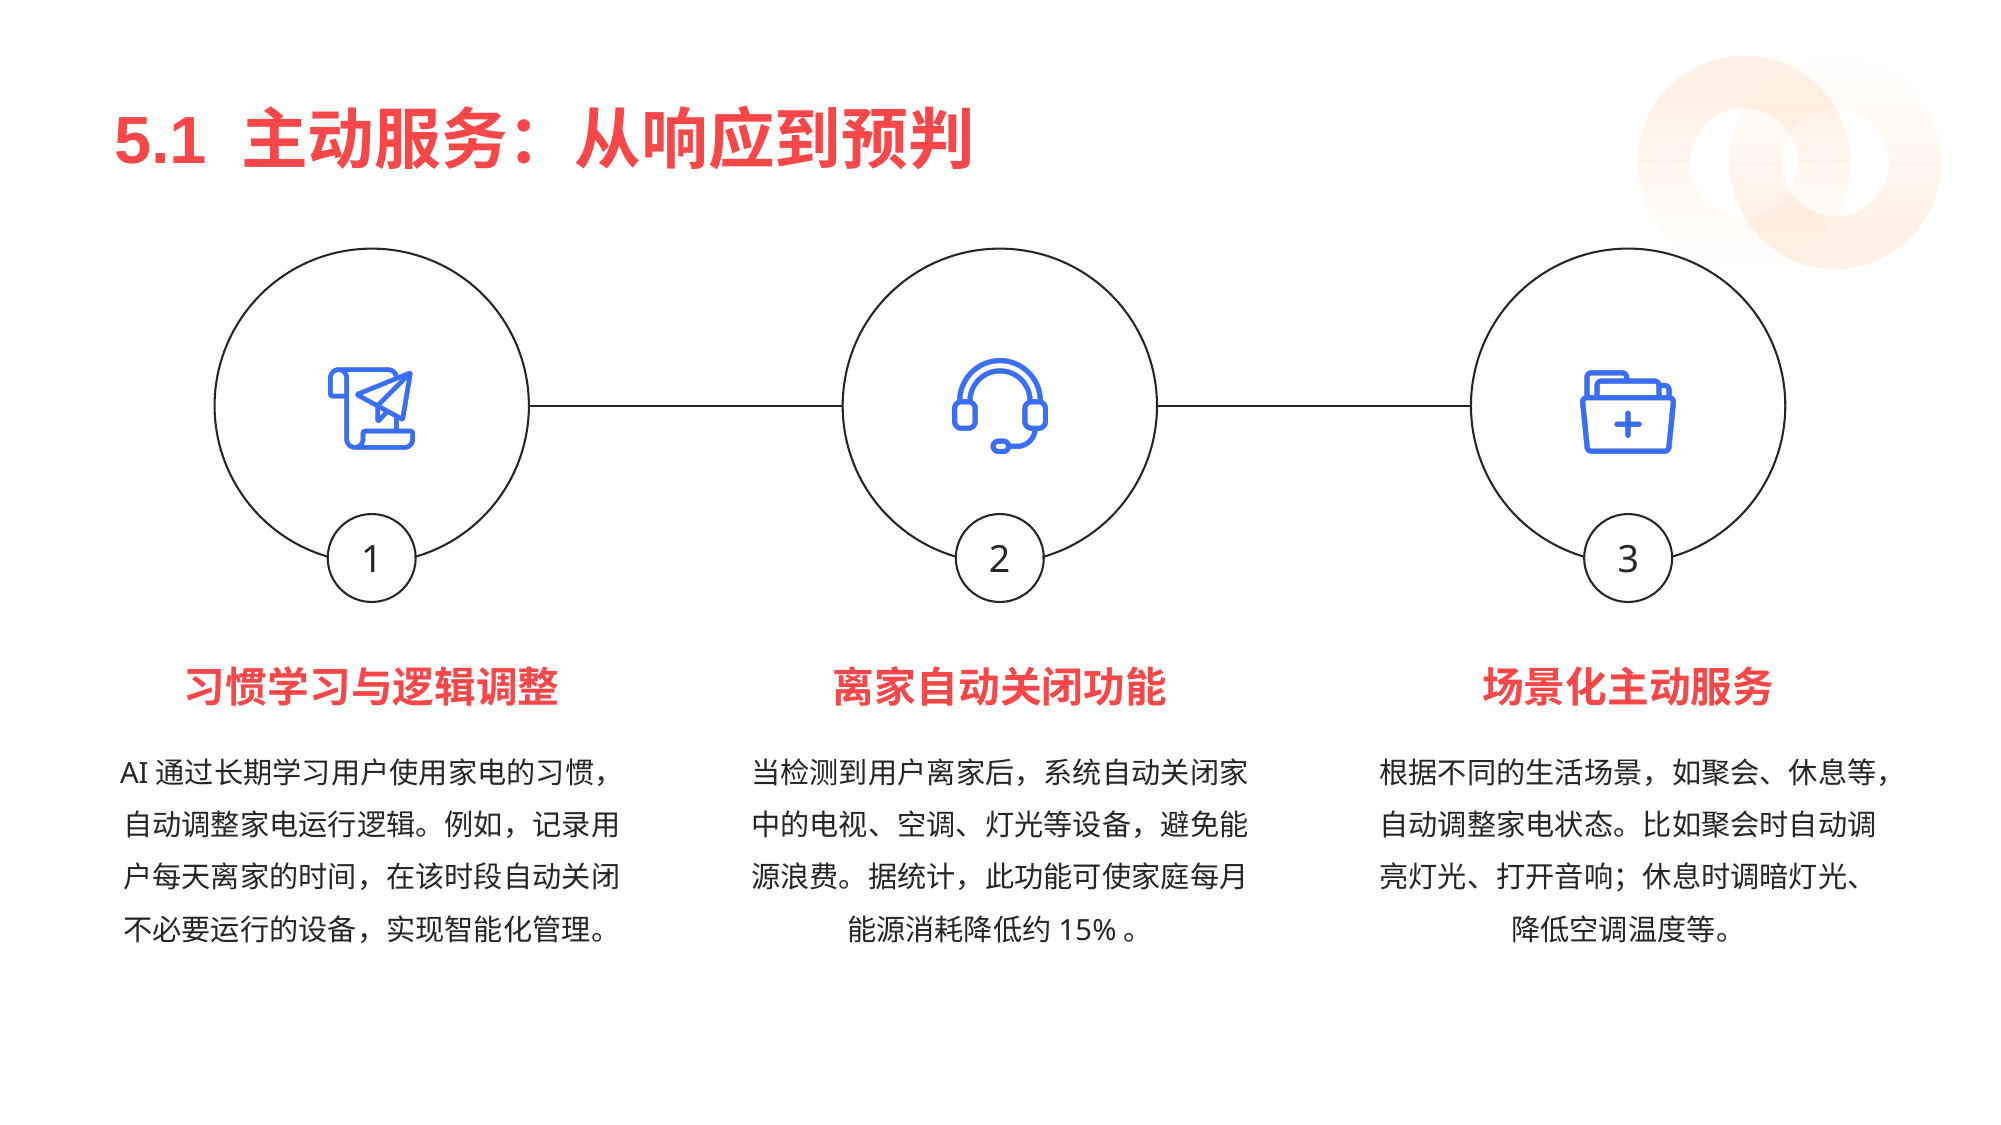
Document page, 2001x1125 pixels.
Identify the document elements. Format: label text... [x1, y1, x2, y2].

text_box AI通过长期学习用户使用家电的习惯，自动调整家电运行逻辑。例如，记录用户每天离家的时间，在该时段自动关闭不必要运行的设备，实现智能化管理。 [114, 736, 630, 1057]
text_box [213, 247, 530, 558]
picture [952, 358, 1048, 454]
title 5.1 主动服务：从响应到预判 [114, 59, 1886, 178]
text_box 离家自动关闭功能 [759, 644, 1240, 712]
text_box 当检测到用户离家后，系统自动关闭家中的电视、空调、灯光等设备，避免能源浪费。据统计，此功能可使家庭每月能源消耗降低约15%。 [742, 736, 1258, 1057]
text_box [1469, 247, 1787, 558]
text_box 2 [954, 512, 1045, 604]
text_box 3 [1583, 512, 1674, 604]
picture [1580, 364, 1676, 460]
picture [328, 364, 415, 452]
text_box [841, 247, 1159, 558]
text_box 习惯学习与逻辑调整 [114, 644, 630, 712]
text_box 场景化主动服务 [1370, 644, 1887, 712]
text_box 1 [326, 512, 417, 604]
text_box 根据不同的生活场景，如聚会、休息等，自动调整家电状态。比如聚会时自动调亮灯光、打开音响；休息时调暗灯光、降低空调温度等。 [1370, 736, 1886, 1057]
